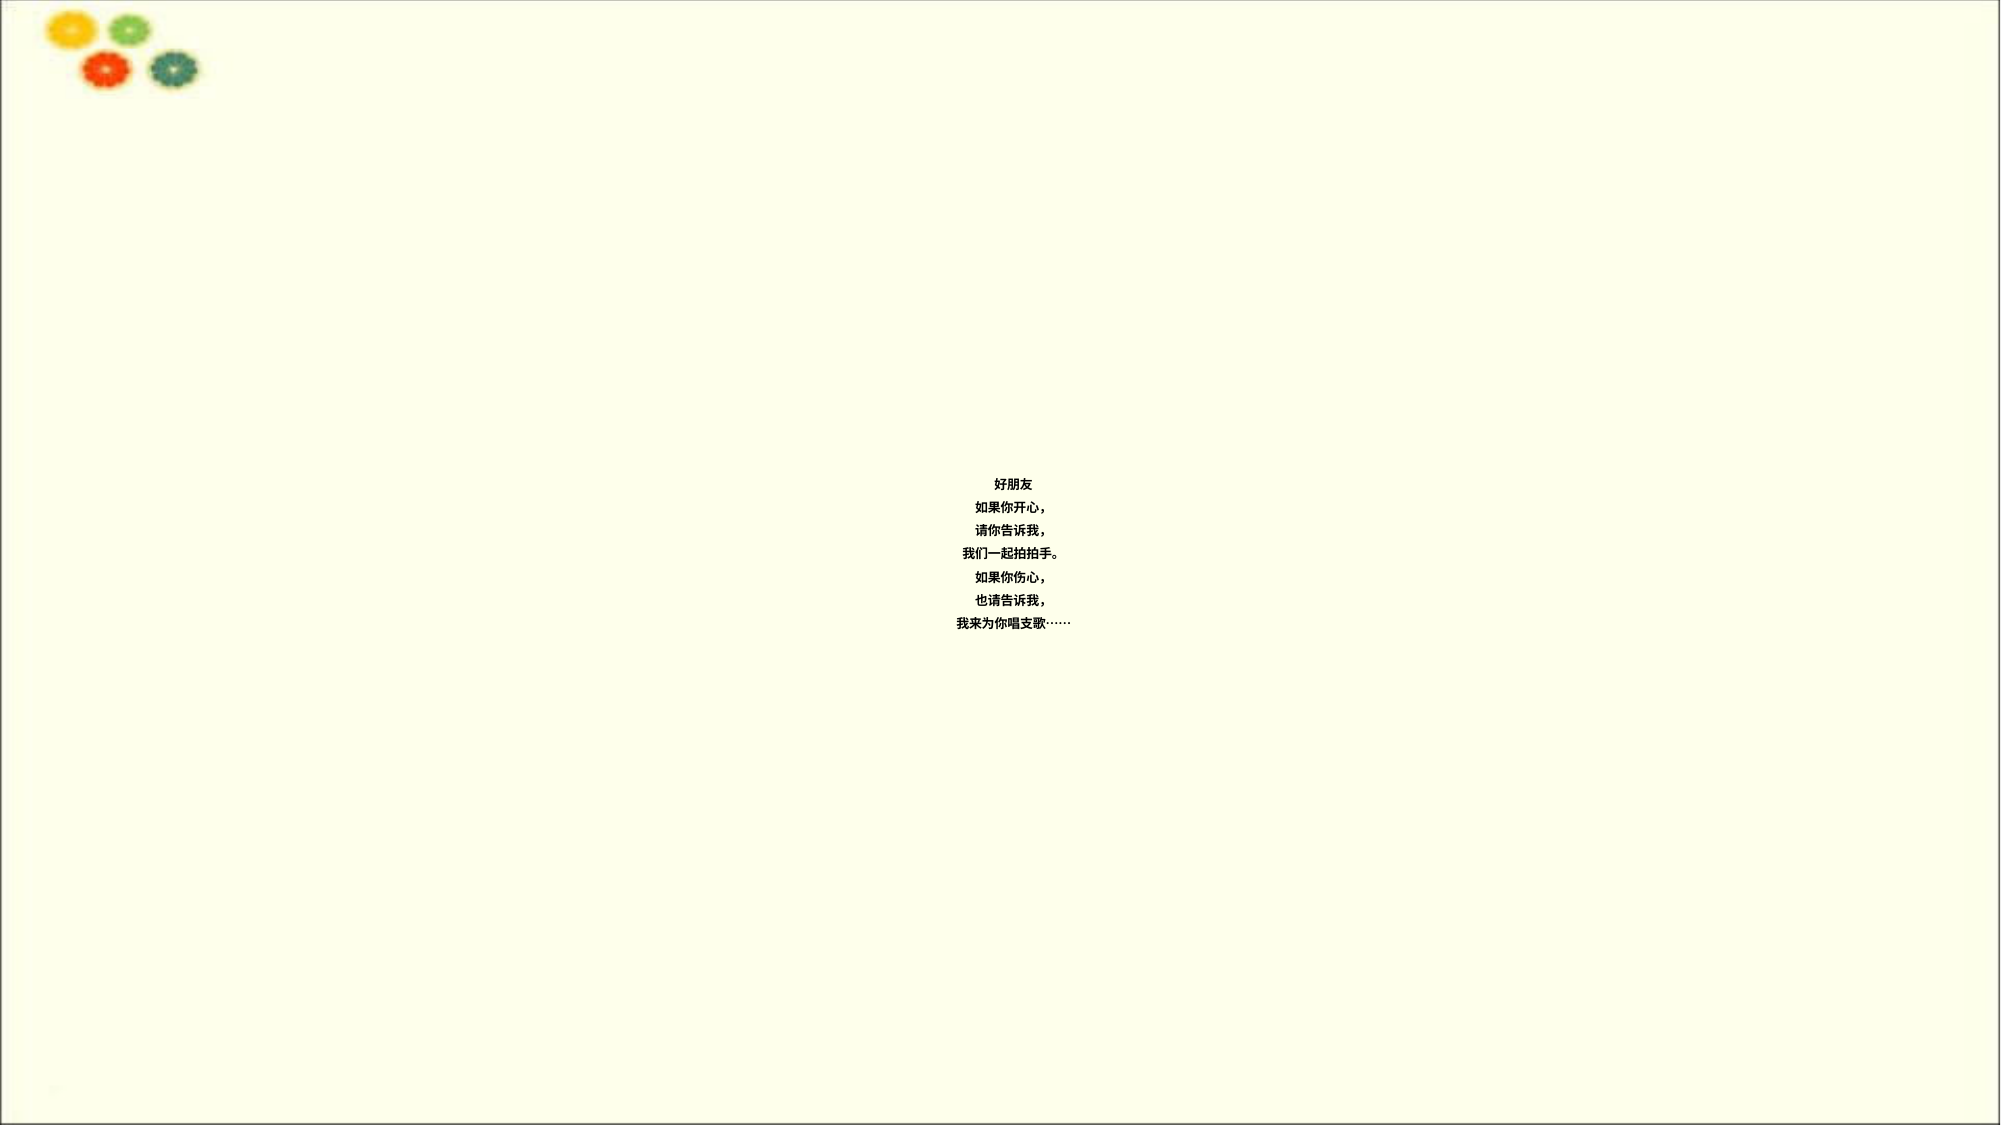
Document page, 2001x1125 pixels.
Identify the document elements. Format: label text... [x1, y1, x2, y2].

title 好朋友 如果你开心， 请你告诉我， 我们一起拍拍手。 如果你伤心， 也请告诉我， 我来为你唱支歌…… [338, 456, 1689, 644]
picture [0, 0, 2001, 1125]
